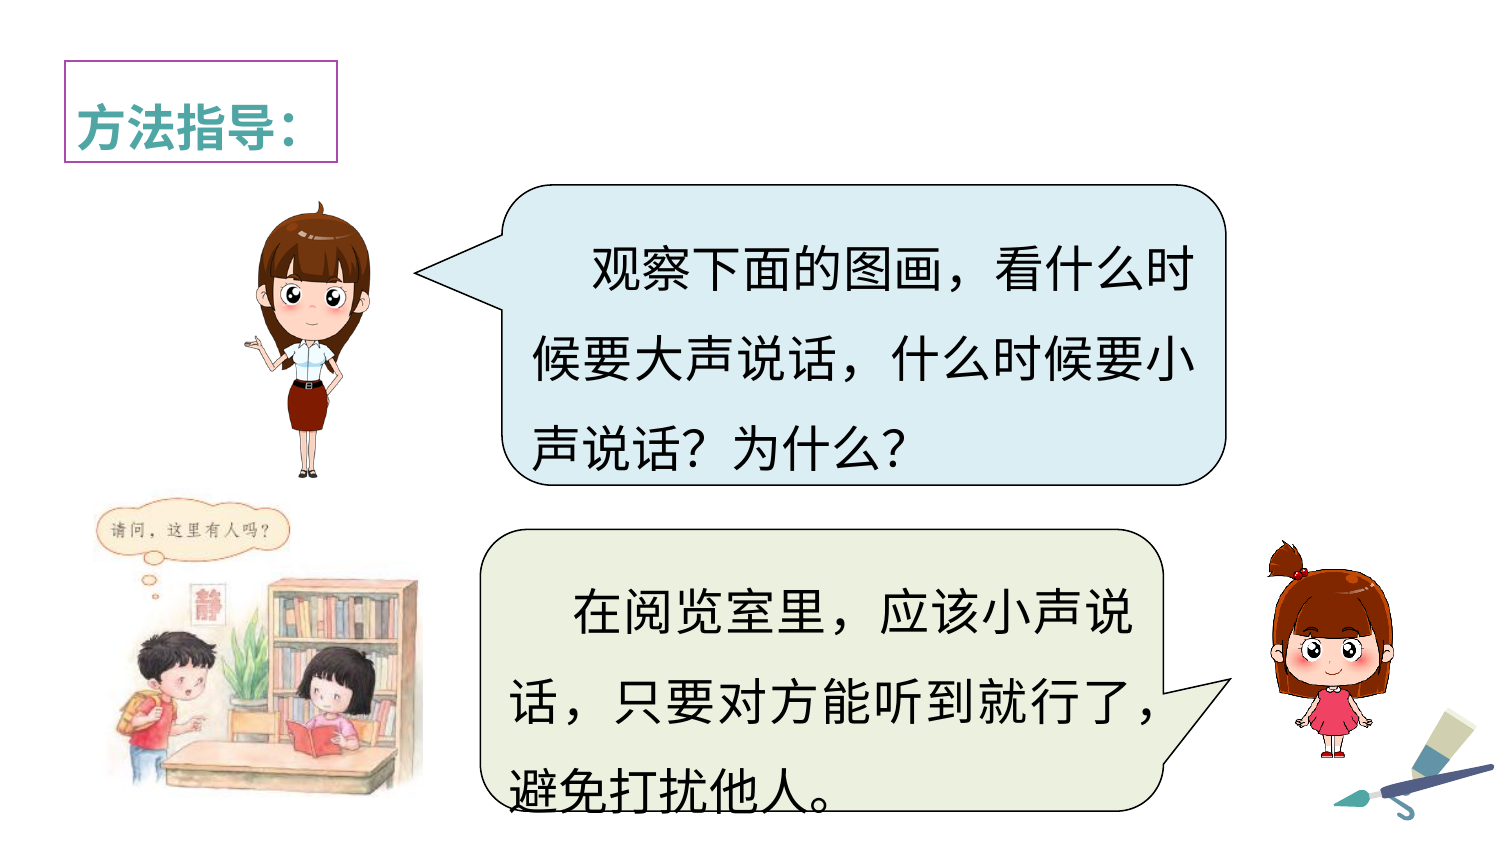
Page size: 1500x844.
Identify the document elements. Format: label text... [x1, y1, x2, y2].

picture [1246, 501, 1397, 812]
picture [171, 201, 443, 482]
text_box 方法指导： [64, 60, 338, 163]
text_box 在阅览室里，应该小声说话，只要对方能听到就行了，避免打扰他人。 [480, 529, 1231, 812]
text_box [1358, 708, 1481, 844]
picture [80, 488, 423, 798]
text_box 观察下面的图画，看什么时候要大声说话，什么时候要小声说话？为什么？ [443, 184, 1226, 486]
